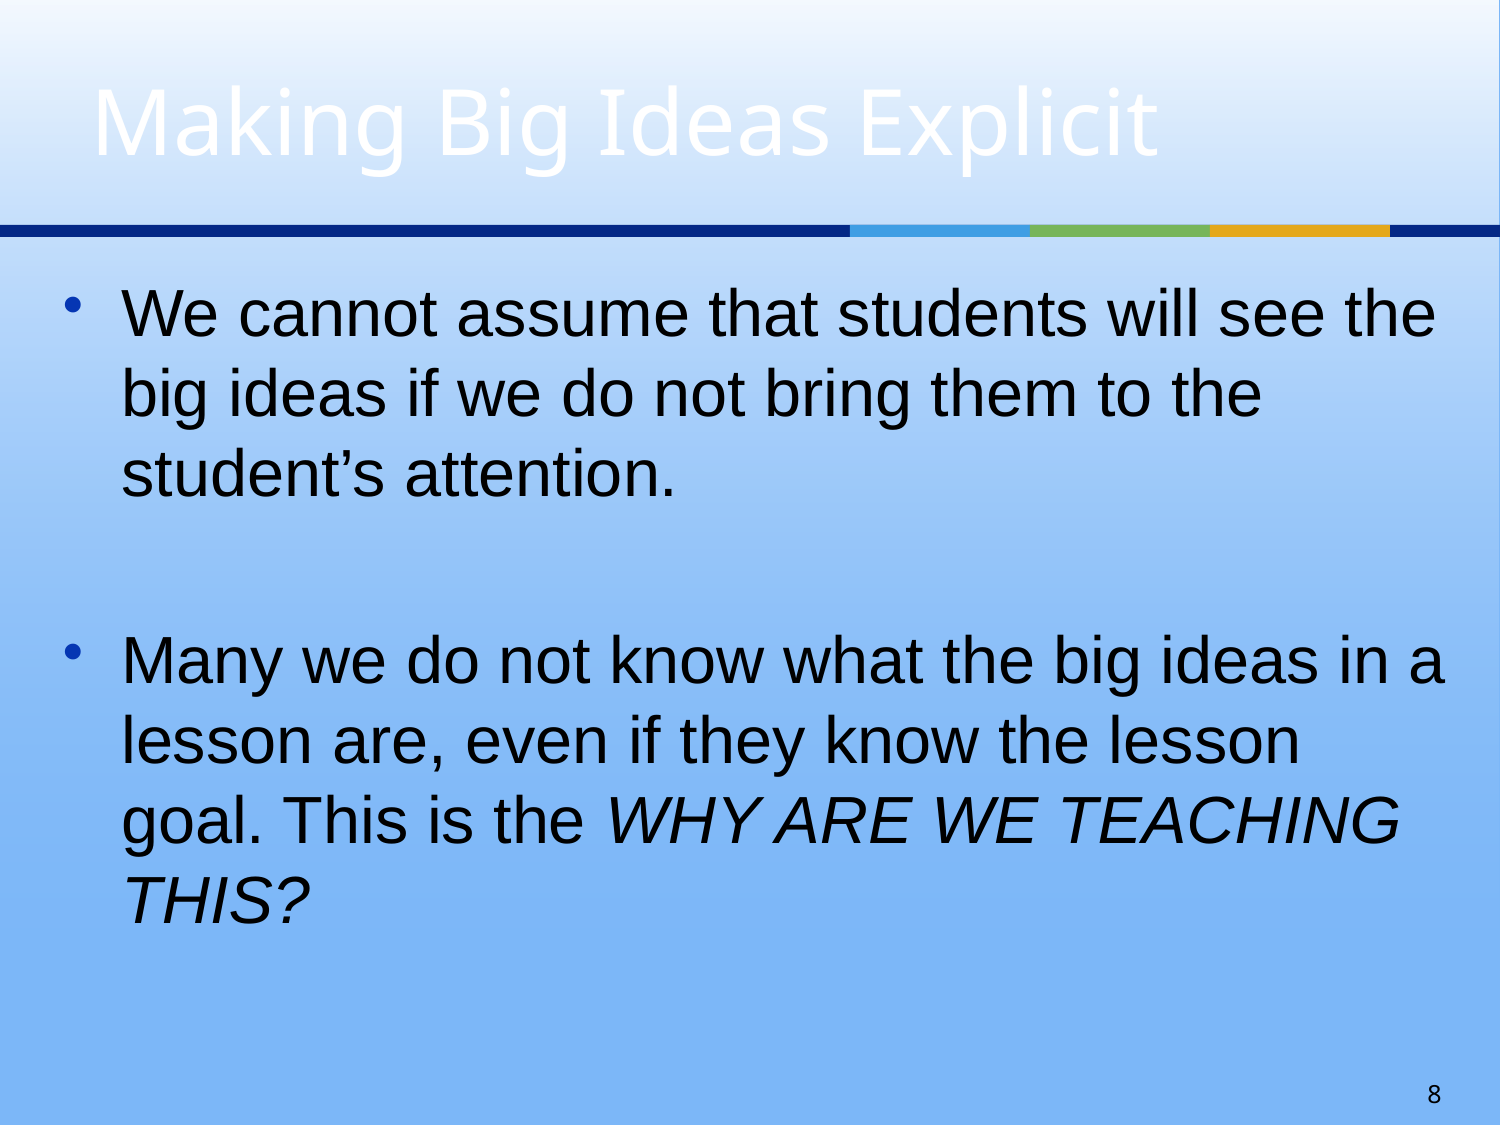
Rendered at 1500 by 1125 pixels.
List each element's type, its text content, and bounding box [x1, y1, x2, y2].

text_box We cannot assume that students will see the big ideas if we do not bring them to the student’s attention. Many we do not know what the big ideas in a lesson are, even if they know the lesson goal. This is the WHY ARE WE TEACHING THIS? [49, 262, 1463, 1063]
slide_number 8 [1412, 1065, 1500, 1125]
title Making Big Ideas Explicit [75, 24, 1425, 213]
